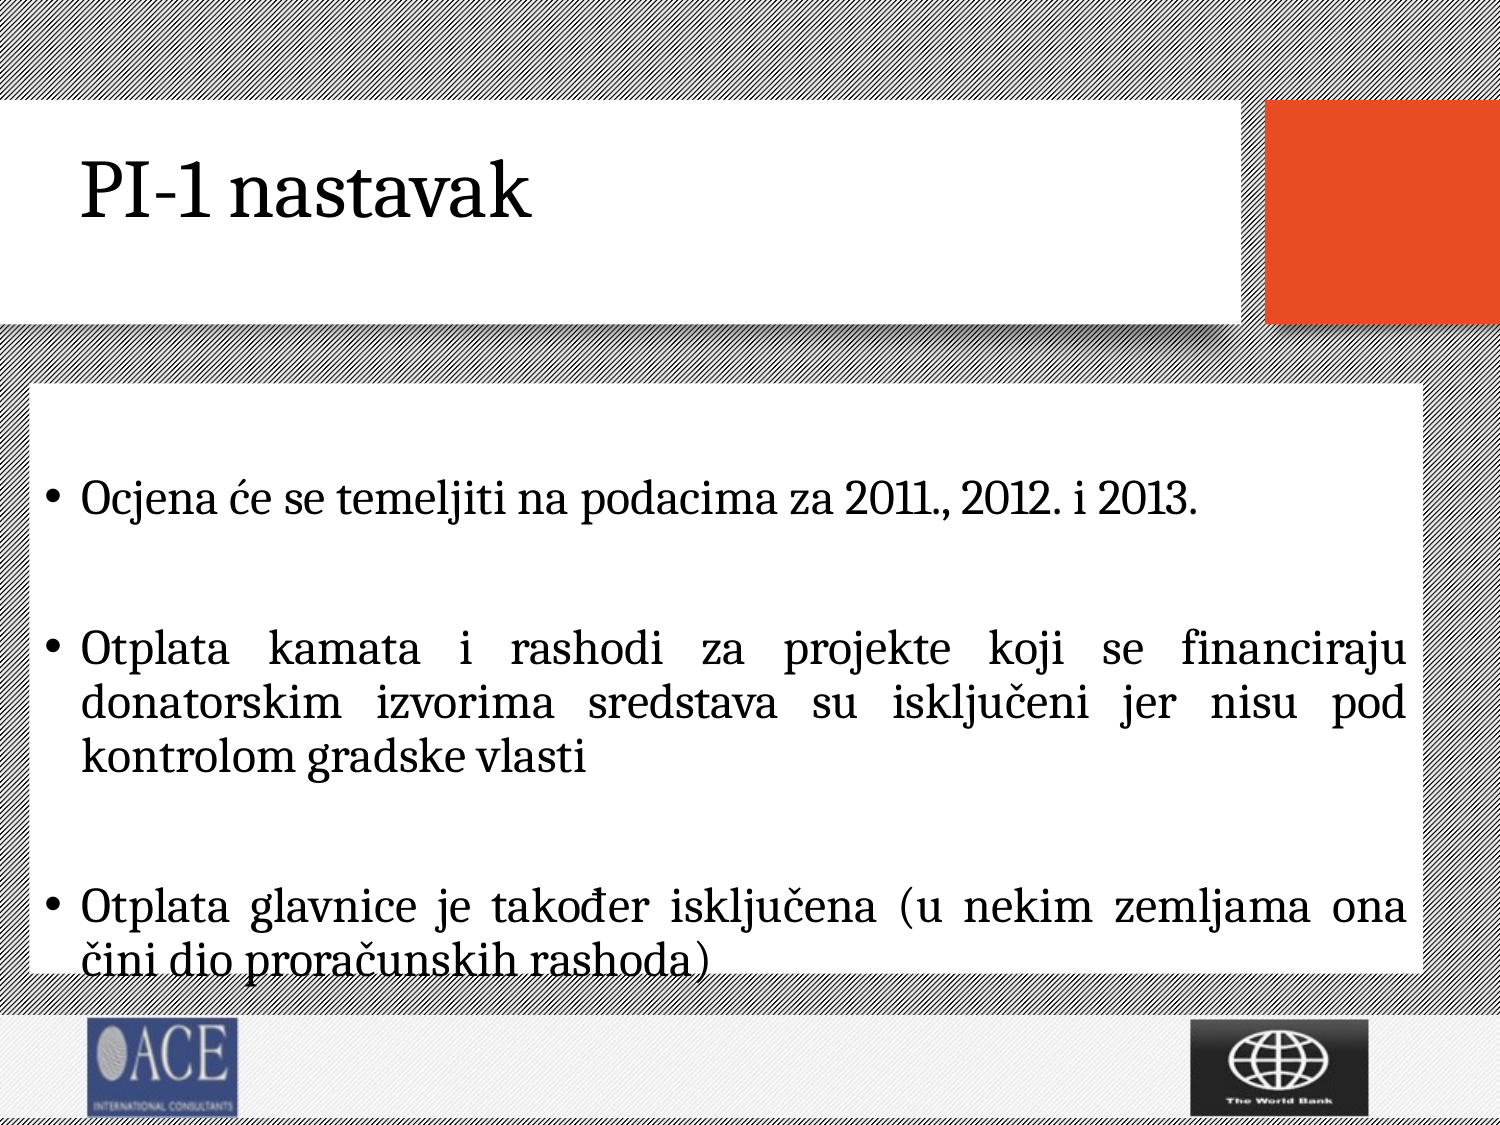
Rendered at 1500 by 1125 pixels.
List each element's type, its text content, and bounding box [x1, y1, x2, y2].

picture [0, 0, 1500, 1125]
list Ocjena će se temeljiti na podacima za 2011., 2012. i 2013. Otplata kamata i rashodi za projekte koji se financiraju donatorskim izvorima sredstava su isključeni jer nisu pod kontrolom gradske vlasti Otplata glavnice je također isključena (u nekim zemljama ona čini dio proračunskih rashoda) [29, 383, 1424, 974]
title PI-1 nastavak [64, 101, 1197, 280]
